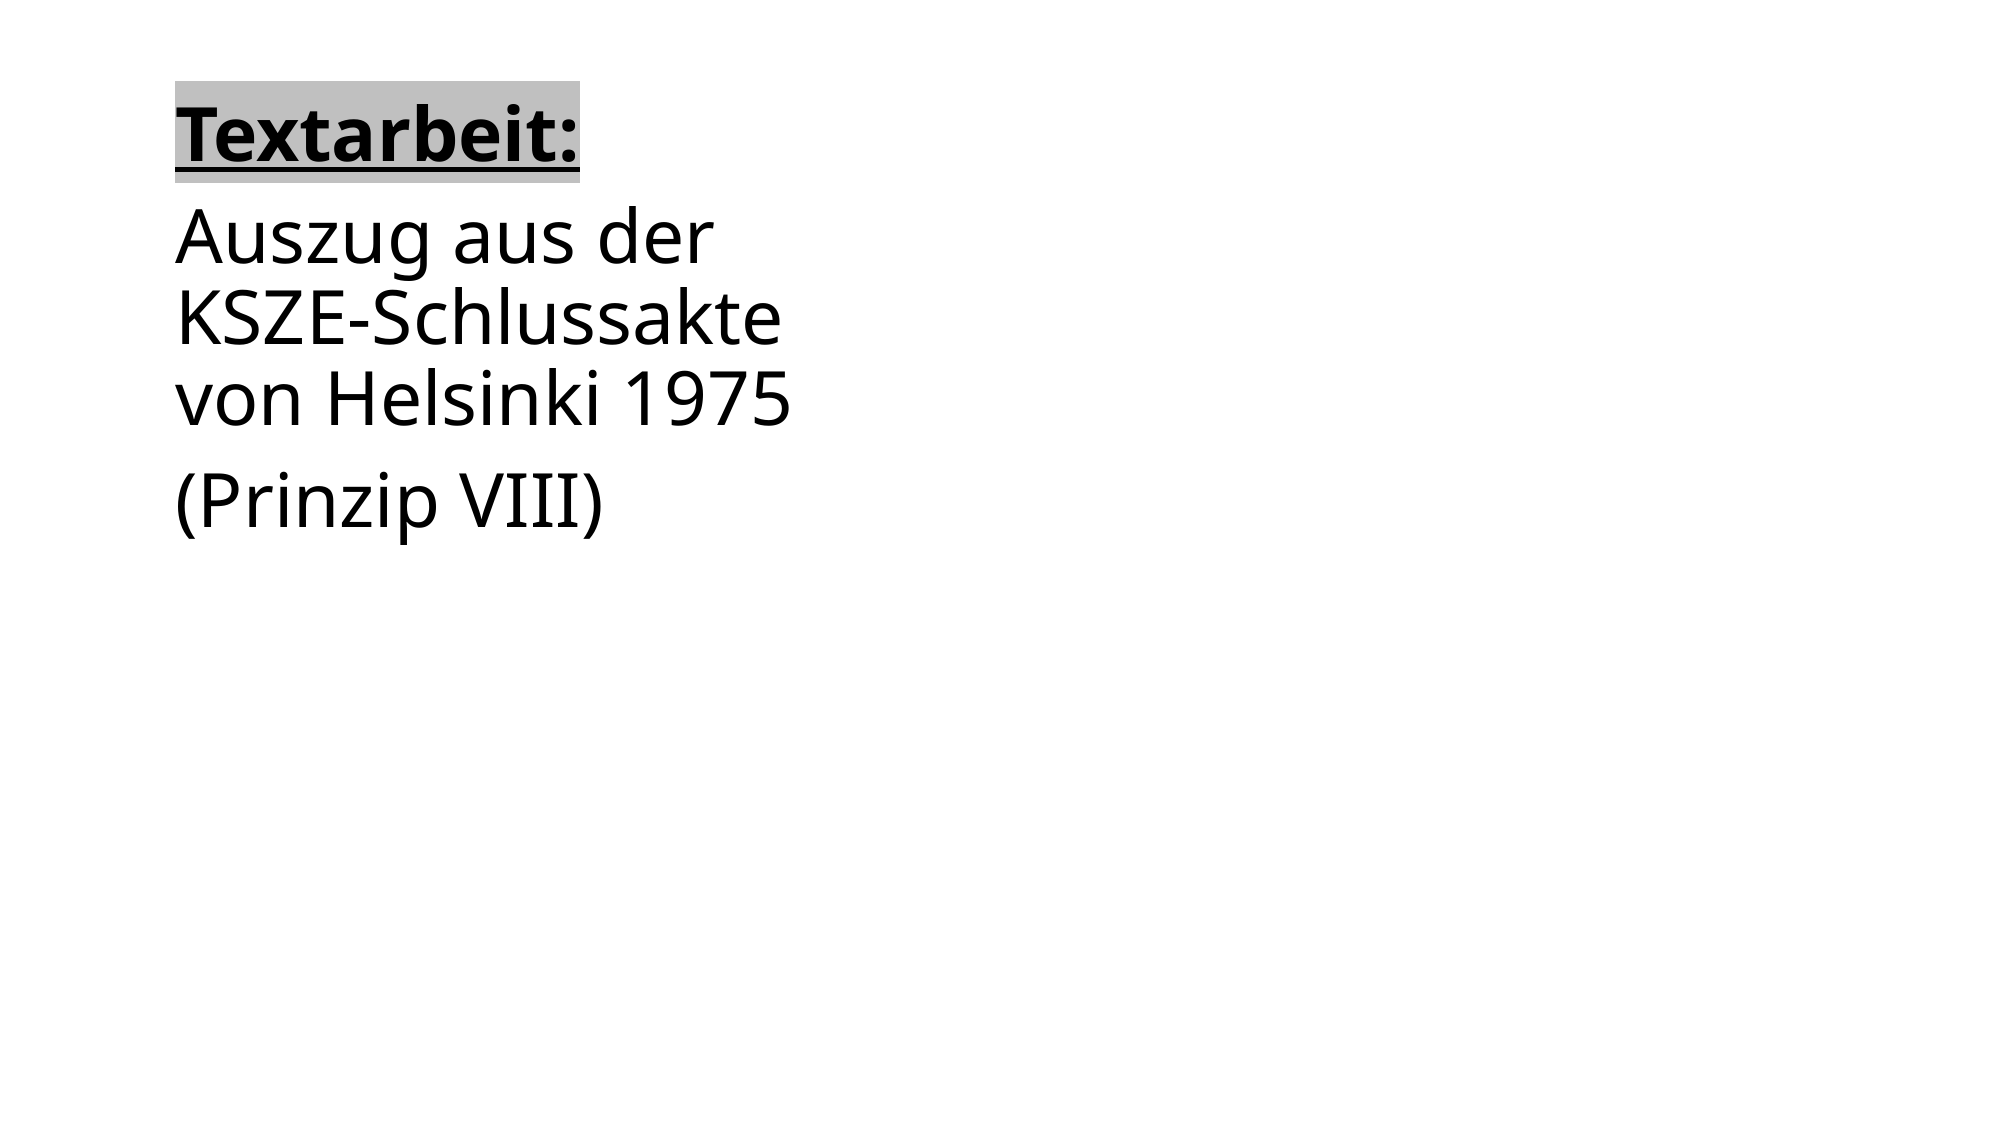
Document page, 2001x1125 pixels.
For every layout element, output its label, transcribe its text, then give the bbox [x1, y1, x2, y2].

list Textarbeit: Auszug aus der KSZE-Schlussakte von Helsinki 1975 (Prinzip VIII) [160, 89, 931, 652]
